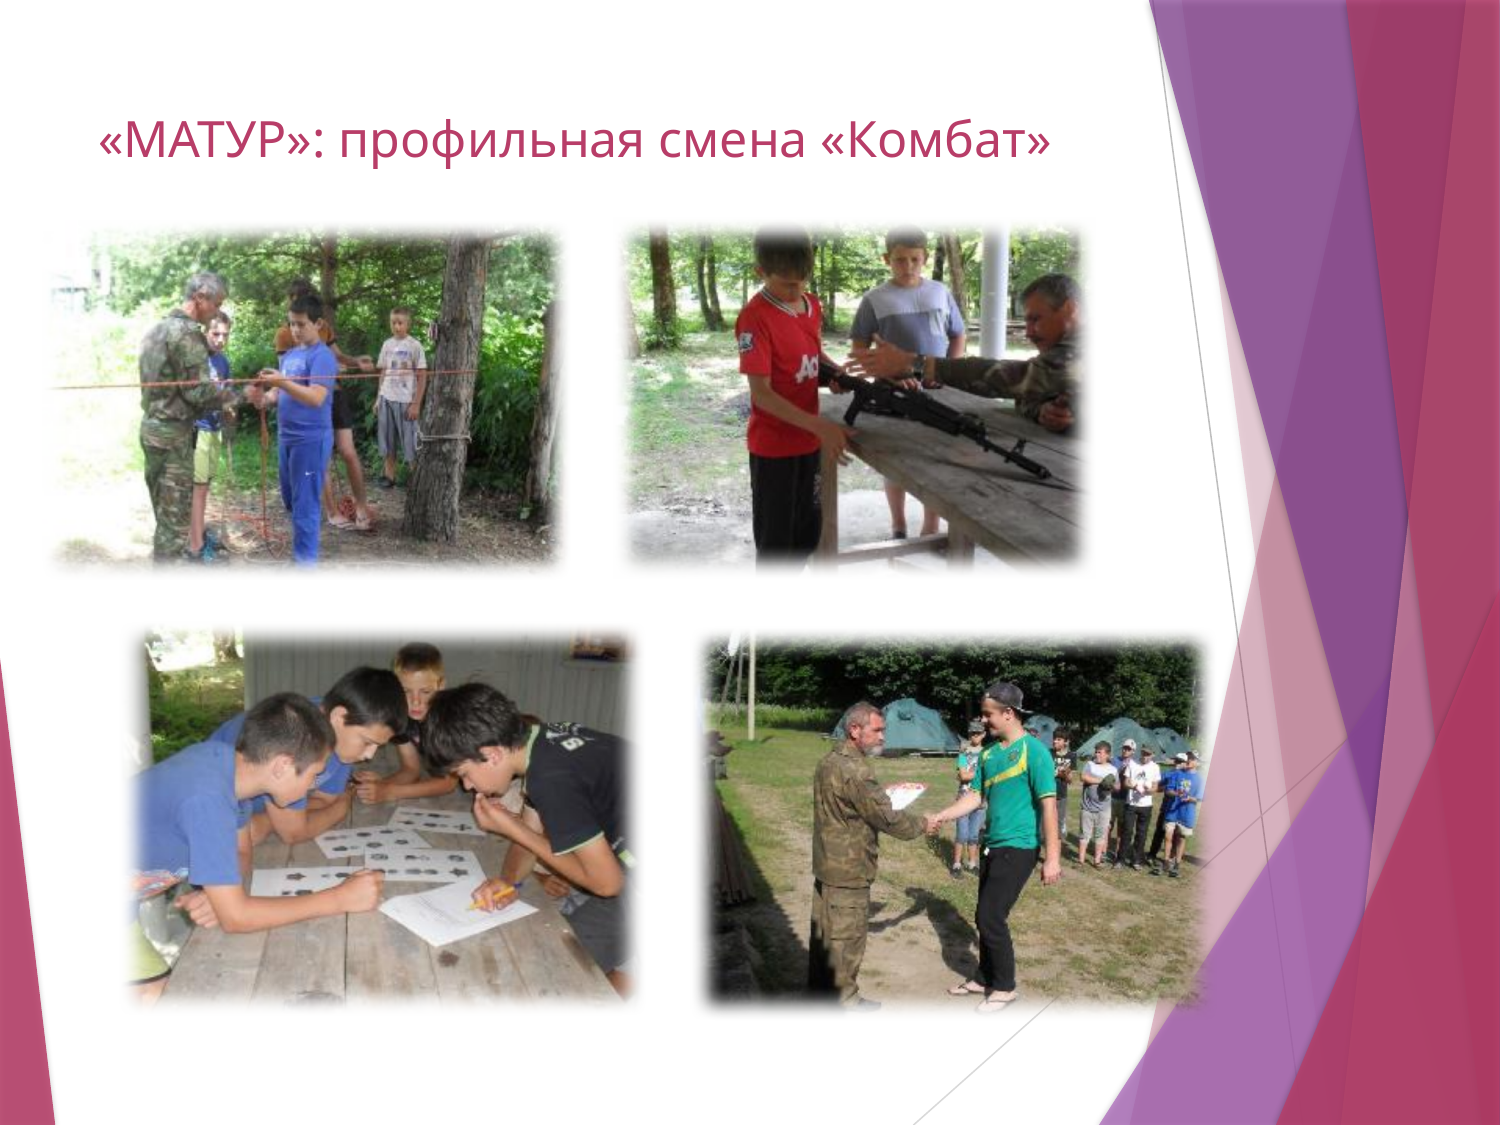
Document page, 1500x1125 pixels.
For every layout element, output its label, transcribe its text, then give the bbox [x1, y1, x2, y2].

picture [612, 217, 1097, 581]
picture [40, 219, 572, 581]
picture [690, 626, 1217, 1022]
title «МАТУР»: профильная смена «Комбат» [83, 99, 1141, 317]
picture [119, 621, 646, 1017]
